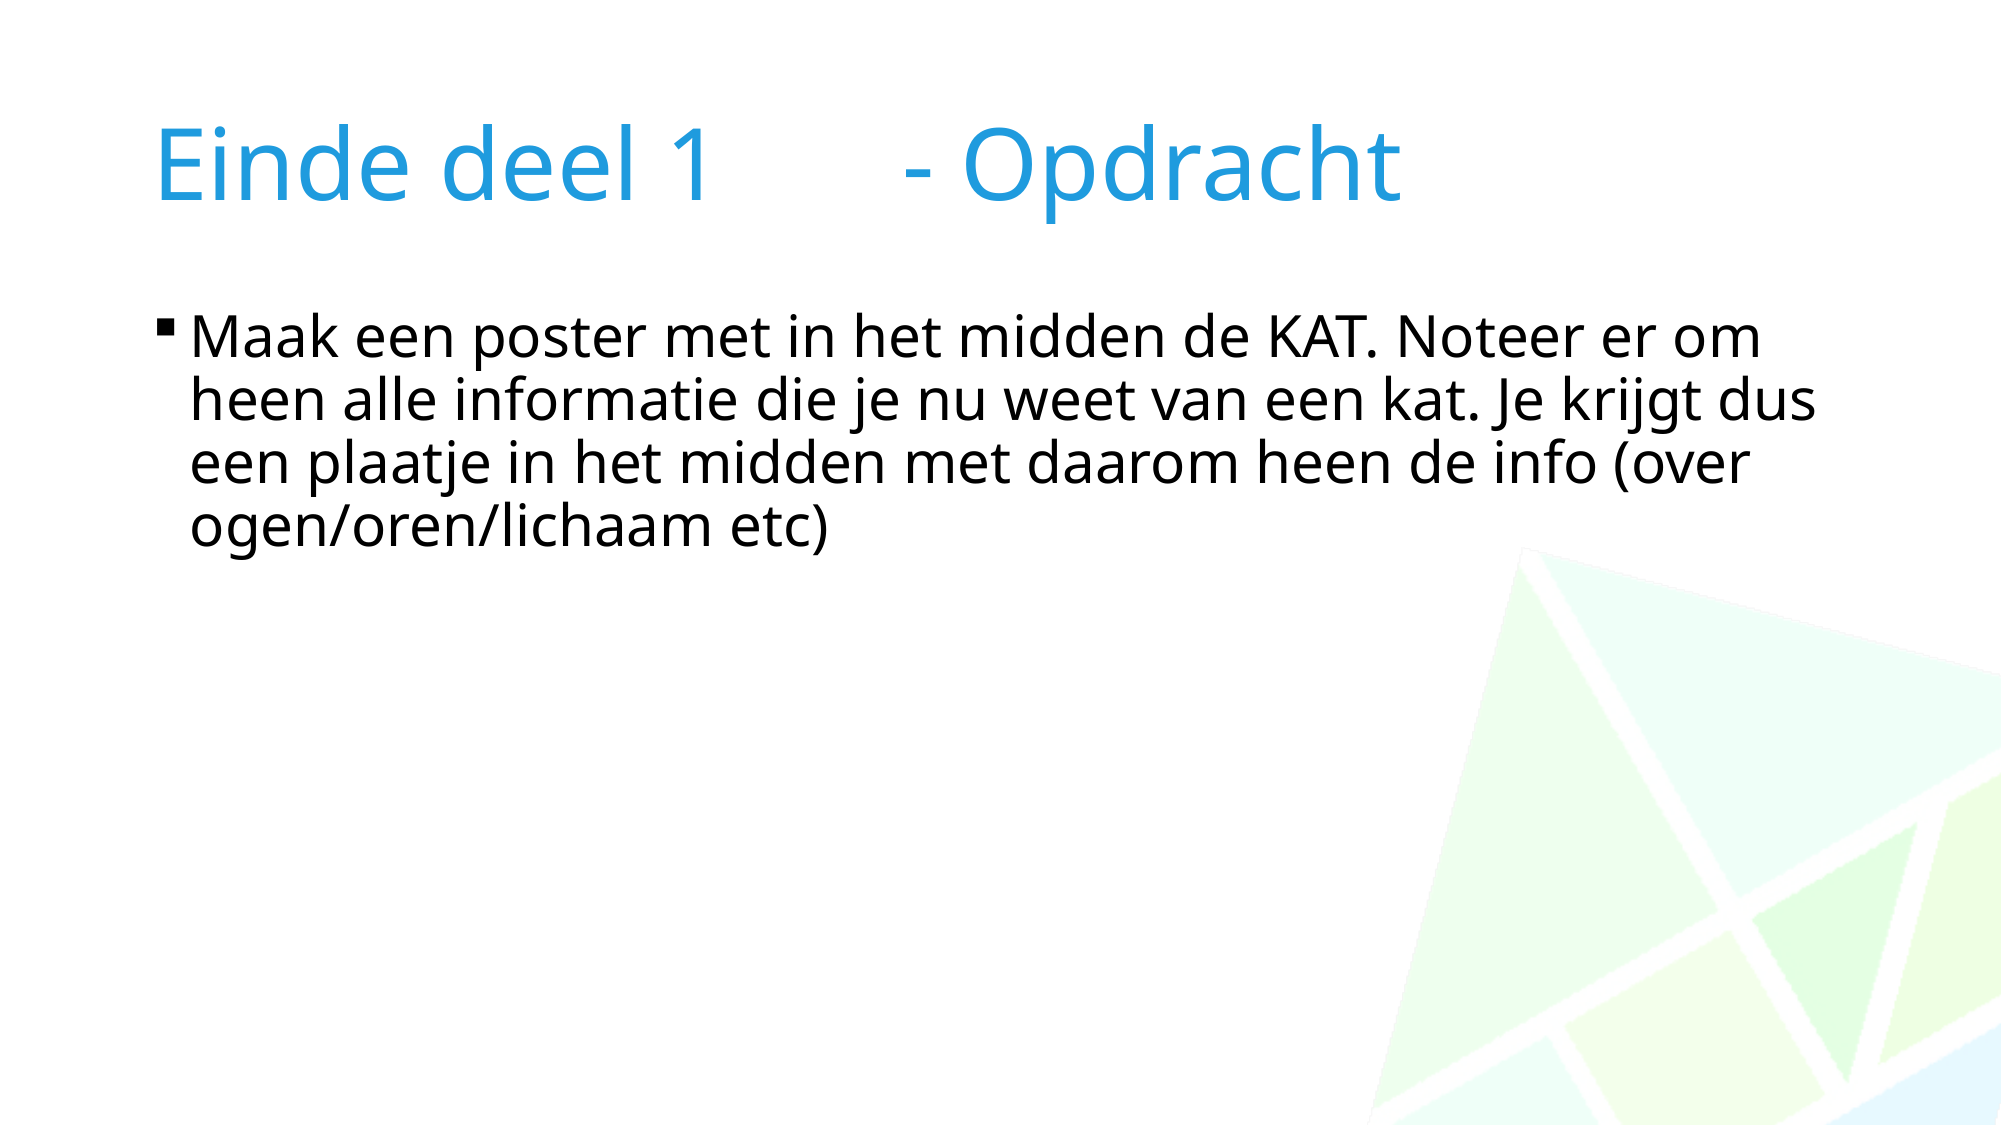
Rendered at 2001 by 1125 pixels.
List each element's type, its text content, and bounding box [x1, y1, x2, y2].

title Einde deel 1 - Opdracht [137, 59, 1863, 278]
list Maak een poster met in het midden de KAT. Noteer er om heen alle informatie die je nu weet van een kat. Je krijgt dus een plaatje in het midden met daarom heen de info (over ogen/oren/lichaam etc) [137, 299, 1863, 1014]
